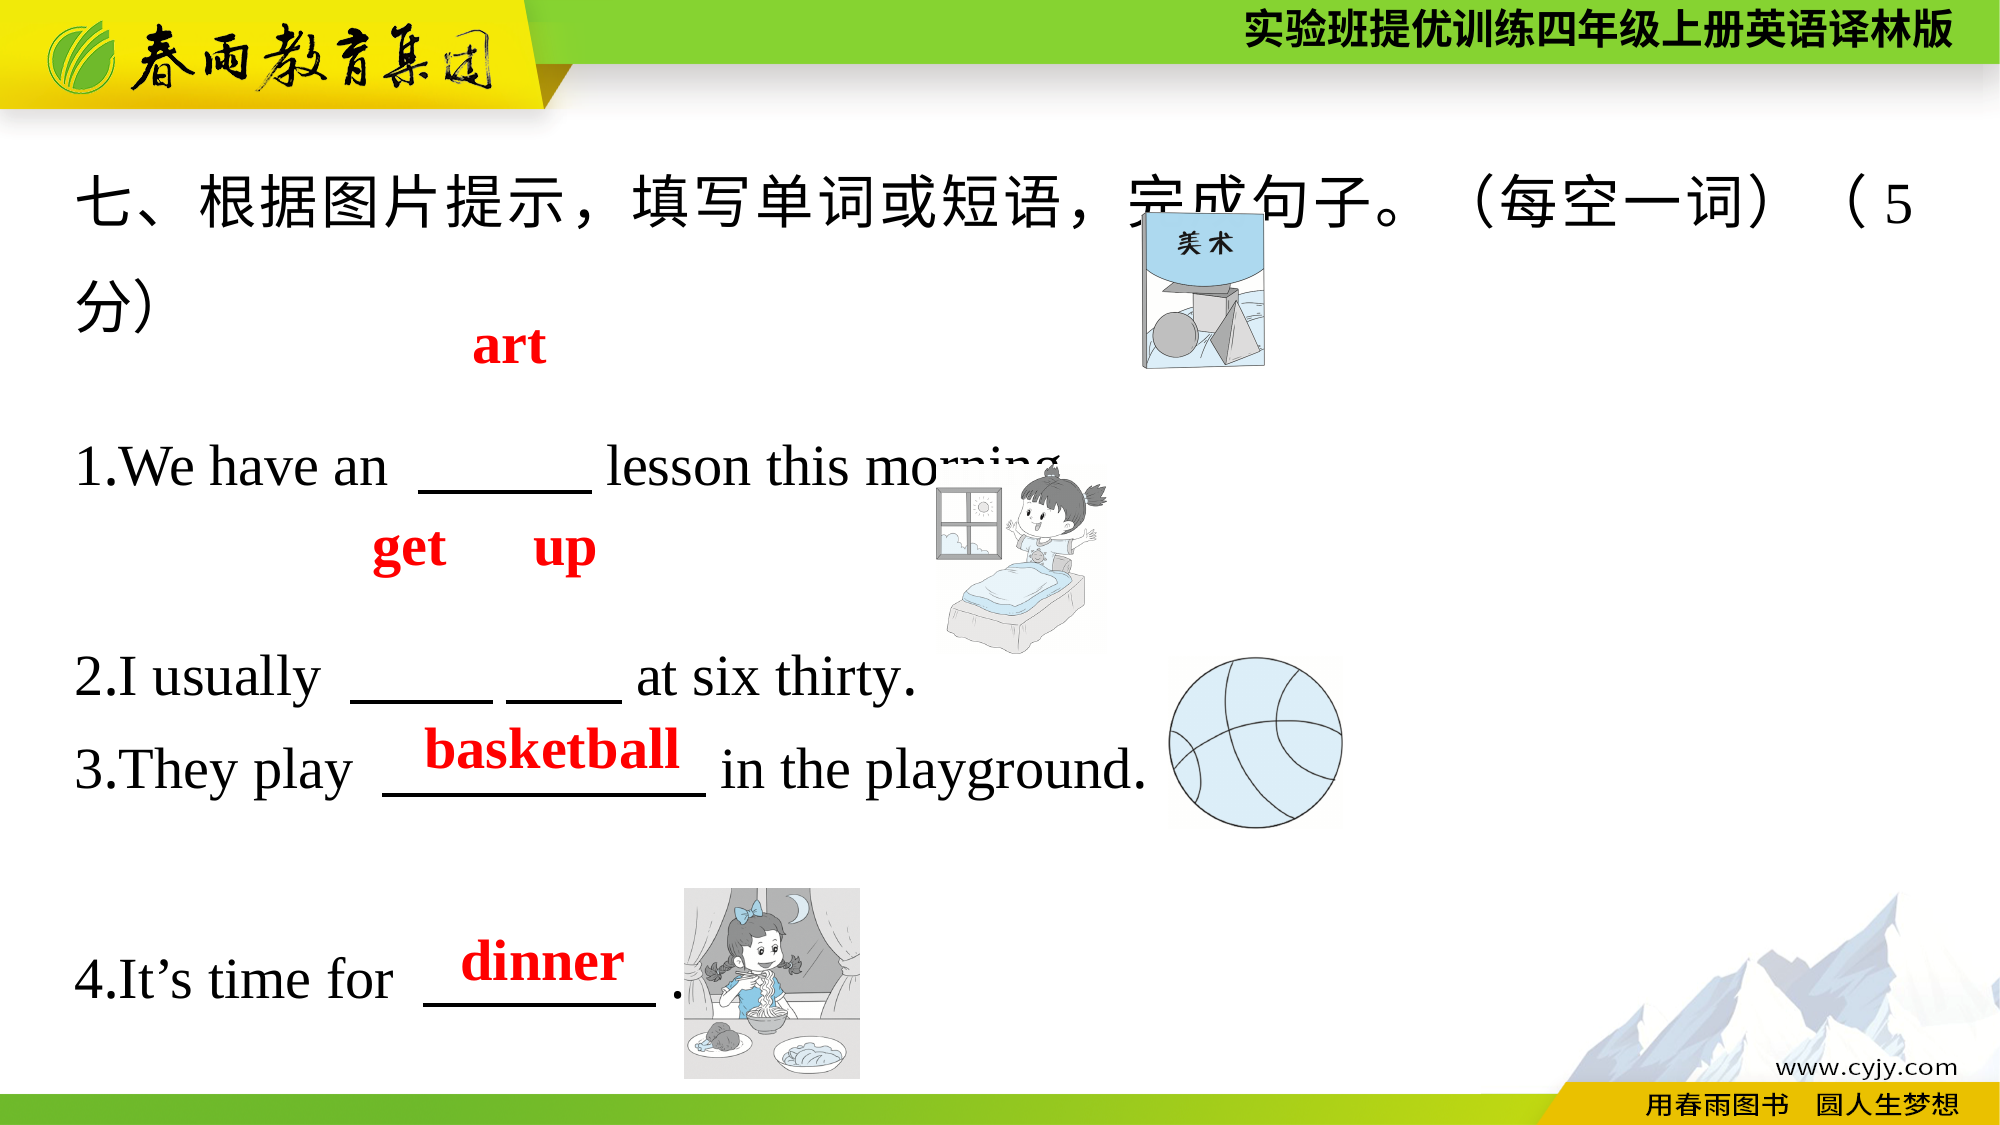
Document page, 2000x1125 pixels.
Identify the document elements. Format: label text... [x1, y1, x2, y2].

text_box 3.They play in the playground. 4.It’s time for . [59, 687, 1944, 1018]
text_box get up [357, 499, 614, 585]
text_box basketball [409, 702, 696, 788]
list 七、根据图片提示，填写单词或短语，完成句子。（每空一词）（5分） 1.We have an lesson this morning. 2.I usually at six thirty. [59, 122, 1944, 615]
picture [0, 0, 2000, 1125]
text_box dinner [445, 914, 641, 1000]
text_box art [457, 297, 563, 383]
